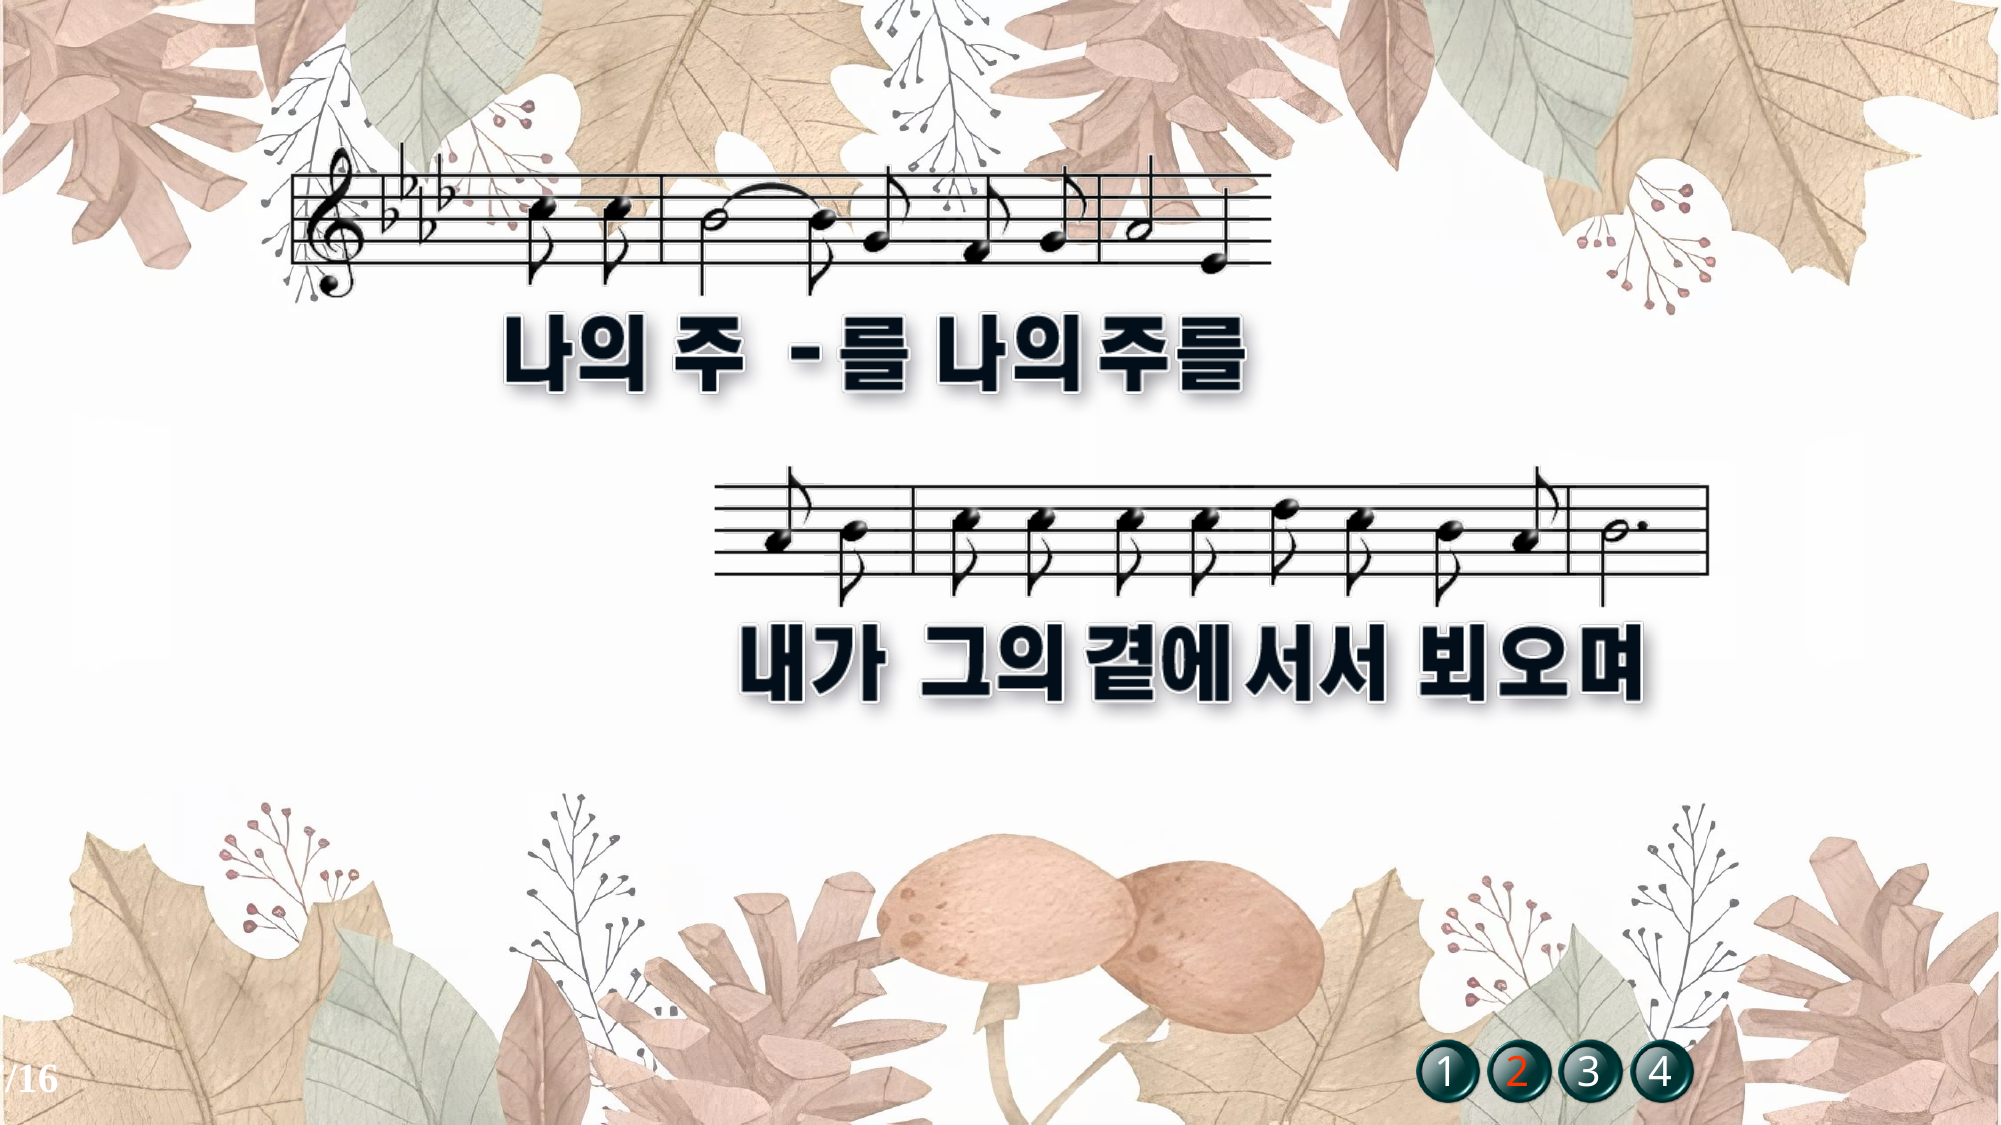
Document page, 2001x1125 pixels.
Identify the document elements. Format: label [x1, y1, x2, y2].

picture [0, 0, 2001, 1125]
text_box [1627, 1035, 1697, 1106]
text_box [1484, 1035, 1555, 1106]
text_box [1555, 1035, 1626, 1106]
text_box [1413, 1035, 1484, 1106]
